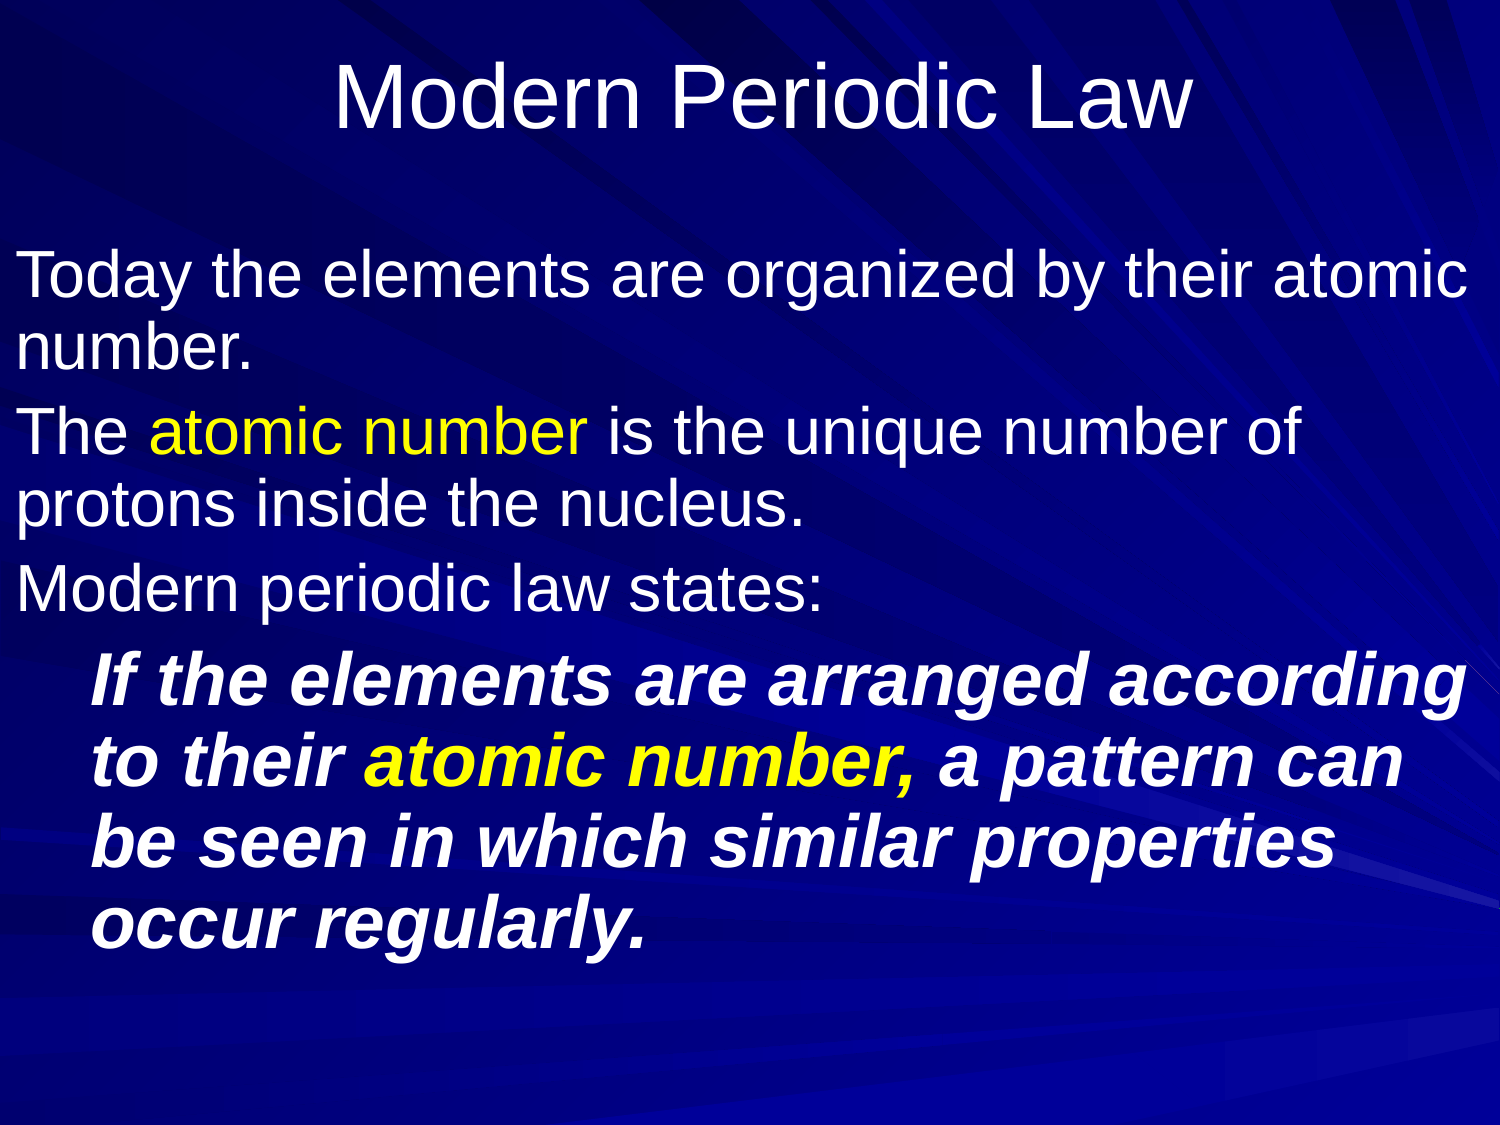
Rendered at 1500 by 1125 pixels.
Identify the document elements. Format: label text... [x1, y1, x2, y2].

title Modern Periodic Law [88, 23, 1439, 148]
list Today the elements are organized by their atomic number. The atomic number is the unique number of protons inside the nucleus. Modern periodic law states: If the elements are arranged according to their atomic number, a pattern can be seen in which similar properties occur regularly. [0, 148, 1500, 1125]
